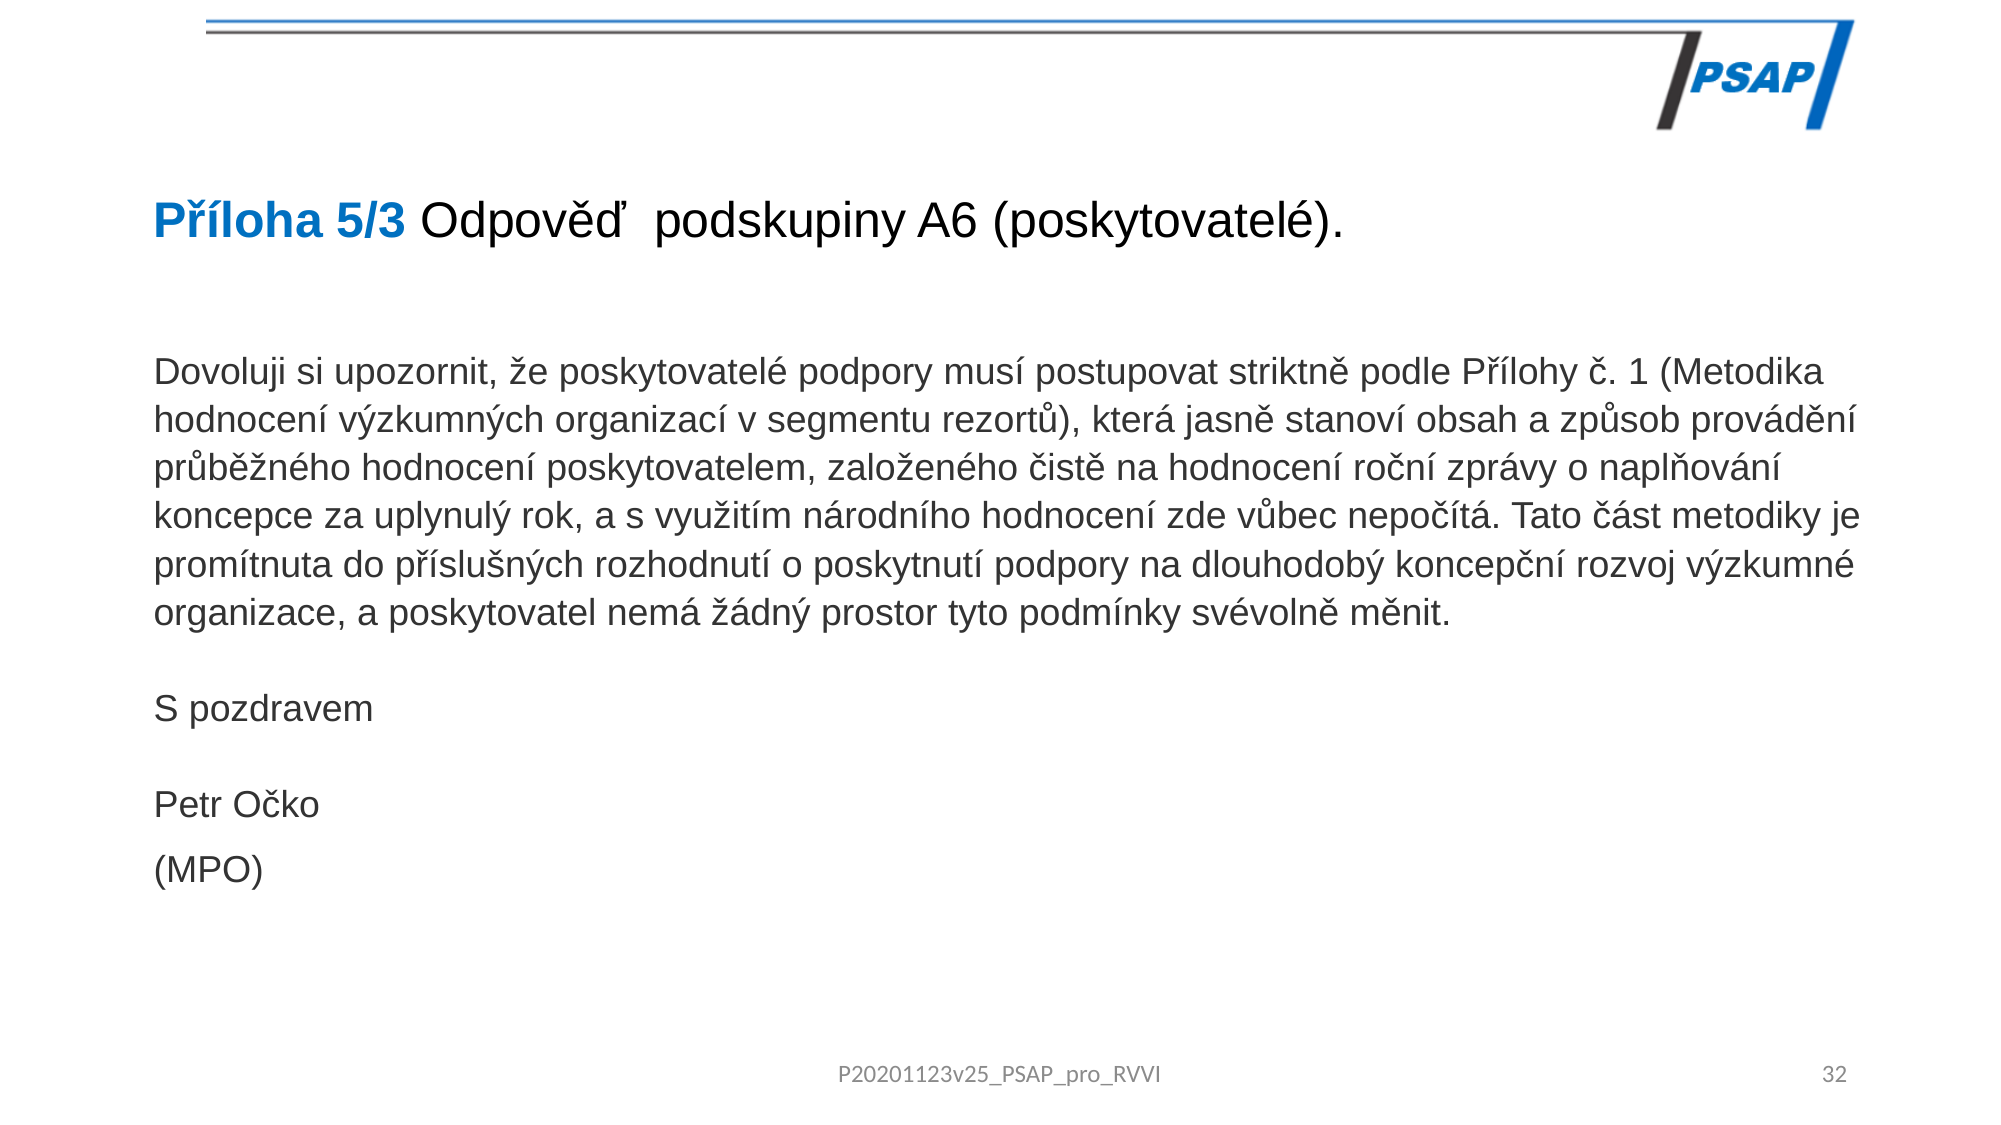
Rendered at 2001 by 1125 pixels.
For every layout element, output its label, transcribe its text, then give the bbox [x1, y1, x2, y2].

slide_number 32 [1412, 1042, 1863, 1103]
picture [206, 0, 1863, 142]
text_box Příloha 5/3 Odpověď podskupiny A6 (poskytovatelé). [138, 179, 1634, 255]
footer P20201123v25_PSAP_pro_RVVI [662, 1042, 1338, 1103]
text_box Dovoluji si upozornit, že poskytovatelé podpory musí postupovat striktně podle Přílohy č. 1 (Metodika hodnocení výzkumných organizací v segmentu rezortů), která jasně stanoví obsah a způsob provádění průběžného hodnocení poskytovatelem, založeného čistě na hodnocení roční zprávy o naplňování koncepce za uplynulý rok, a s využitím národního hodnocení zde vůbec nepočítá. Tato část metodiky je promítnuta do příslušných rozhodnutí o poskytnutí podpory na dlouhodobý koncepční rozvoj výzkumné organizace, a poskytovatel nemá žádný prostor tyto podmínky svévolně měnit. S pozdravem Petr Očko (MPO) [138, 336, 1962, 898]
